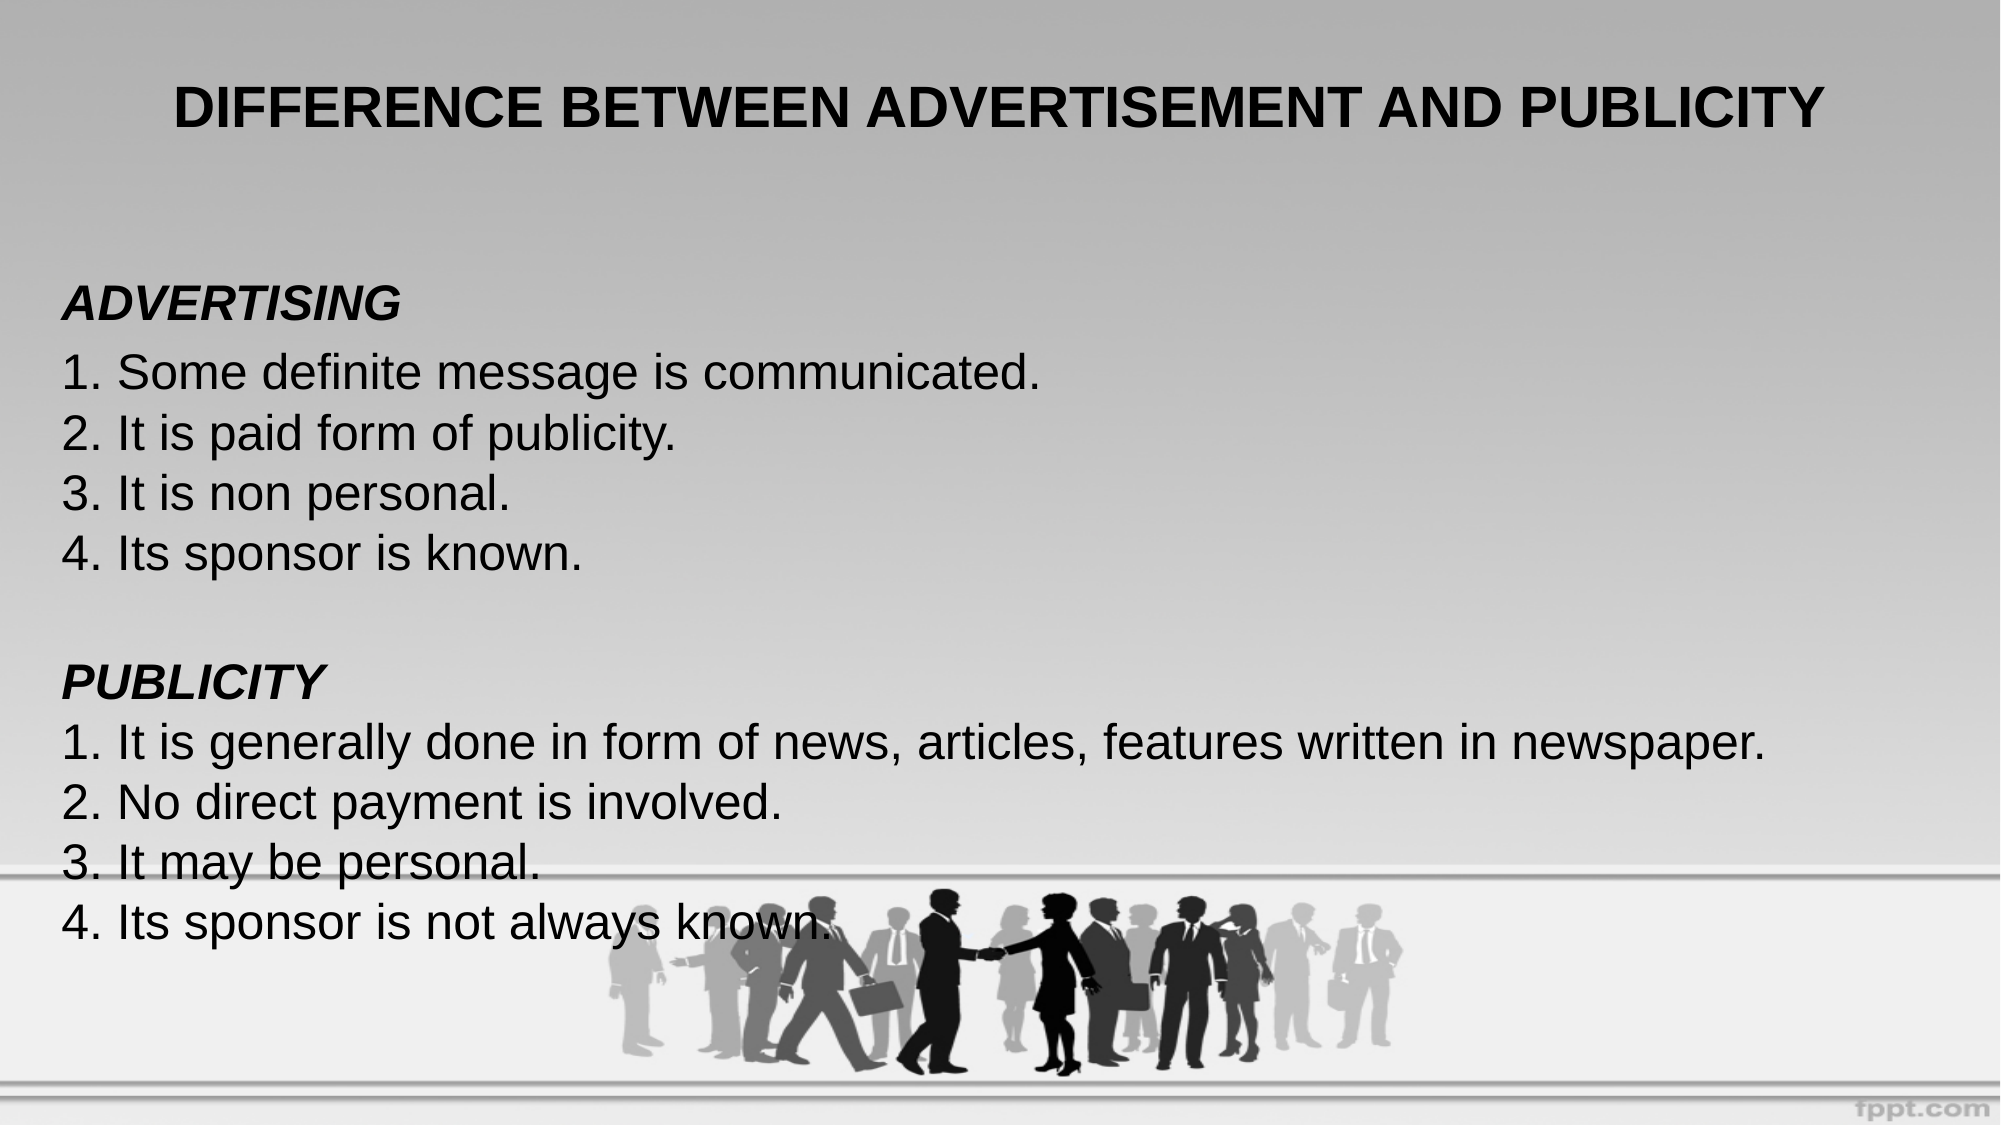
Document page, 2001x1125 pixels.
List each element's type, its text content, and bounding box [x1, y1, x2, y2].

picture [0, 0, 2001, 1125]
list ADVERTISING 1. Some definite message is communicated. 2. It is paid form of publicity. 3. It is non personal. 4. Its sponsor is known. PUBLICITY 1. It is generally done in form of news, articles, features written in newspaper. 2. No direct payment is involved. 3. It may be personal. 4. Its sponsor is not always known. [46, 262, 1900, 1005]
title DIFFERENCE BETWEEN ADVERTISEMENT AND PUBLICITY [99, 45, 1900, 233]
